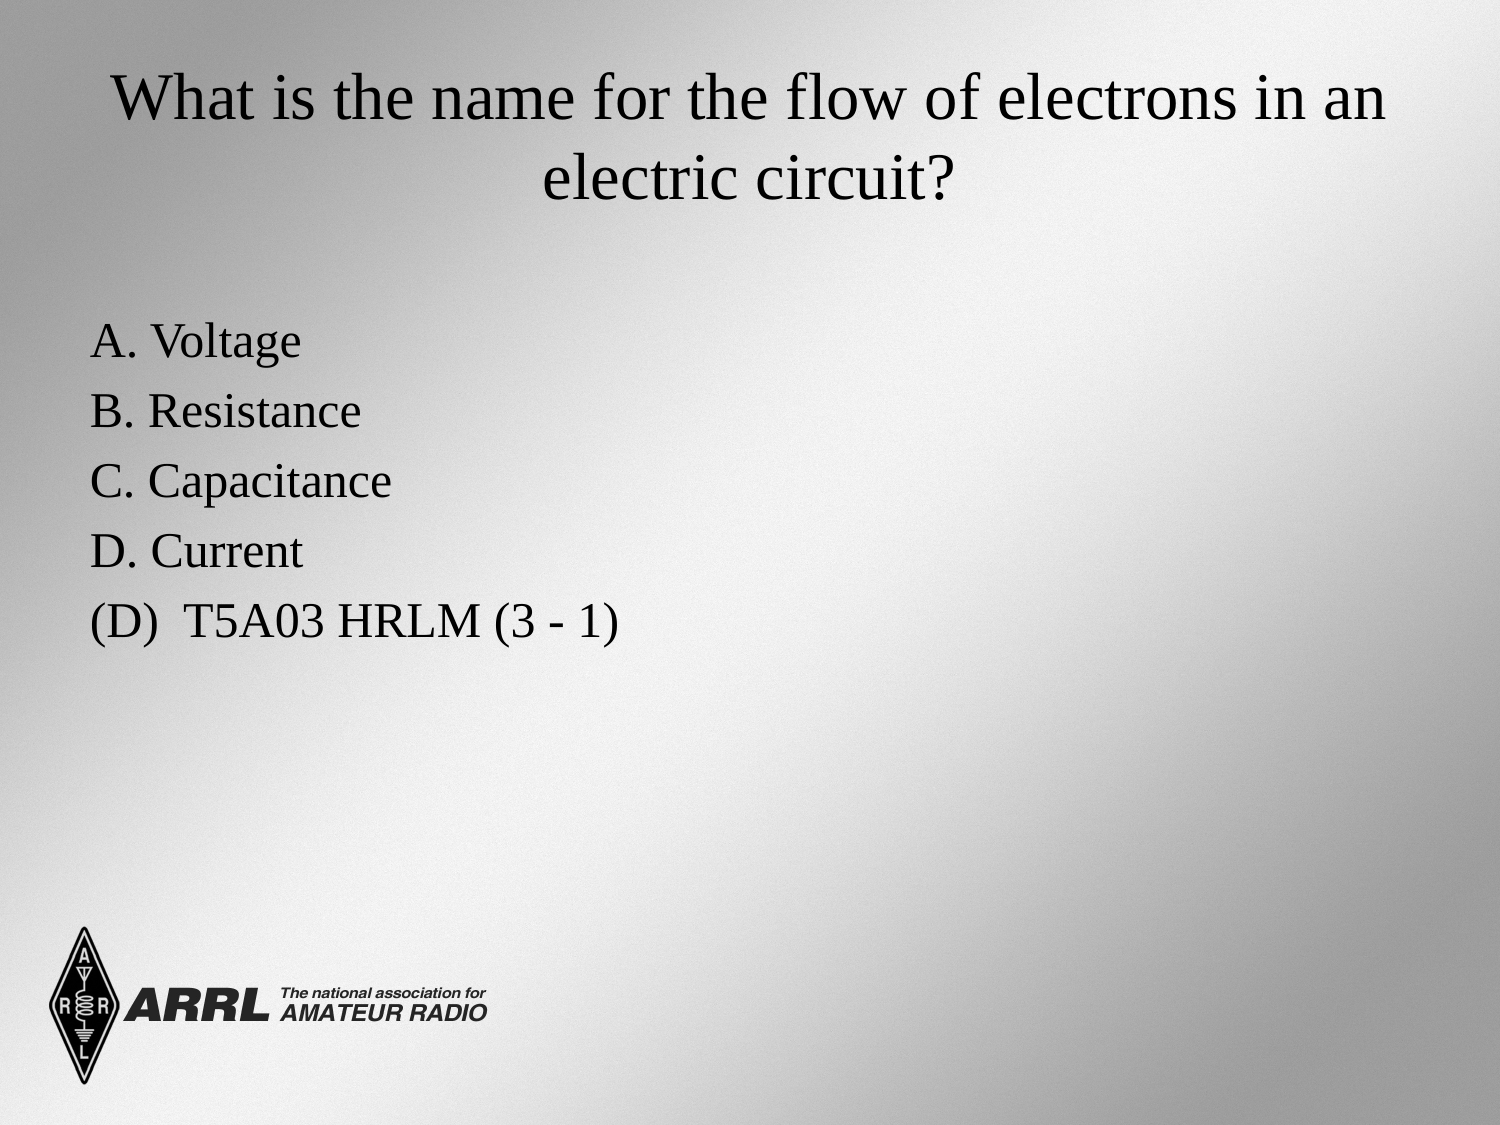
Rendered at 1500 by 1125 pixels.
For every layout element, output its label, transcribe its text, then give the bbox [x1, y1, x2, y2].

picture [0, 0, 1500, 1125]
title What is the name for the flow of electrons in an electric circuit? [75, 45, 1425, 233]
list A. Voltage B. Resistance C. Capacitance D. Current (D) T5A03 HRLM (3 - 1) [75, 299, 1425, 1005]
